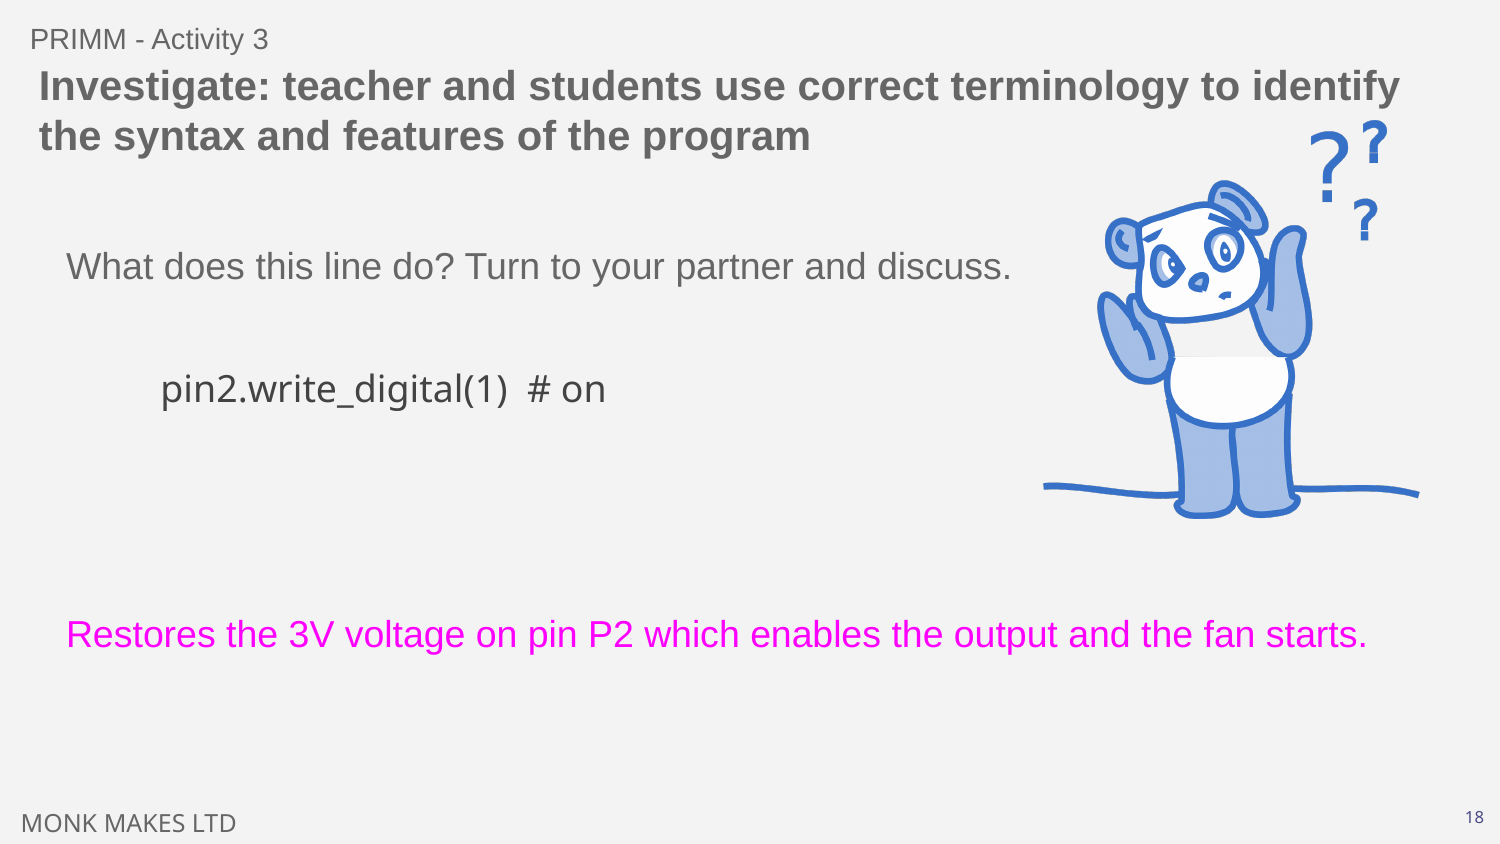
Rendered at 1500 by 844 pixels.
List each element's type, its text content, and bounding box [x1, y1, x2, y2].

slide_number ‹#› [1448, 792, 1500, 844]
subtitle PRIMM - Activity 3 [14, 0, 1500, 52]
title Investigate: teacher and students use correct terminology to identify the syntax and features of the program [24, 52, 1422, 167]
picture [1039, 120, 1423, 520]
text_box What does this line do? Turn to your partner and discuss. pin2.write_digital(1) # on Restores the 3V voltage on pin P2 which enables the output and the fan starts. [50, 211, 1398, 793]
